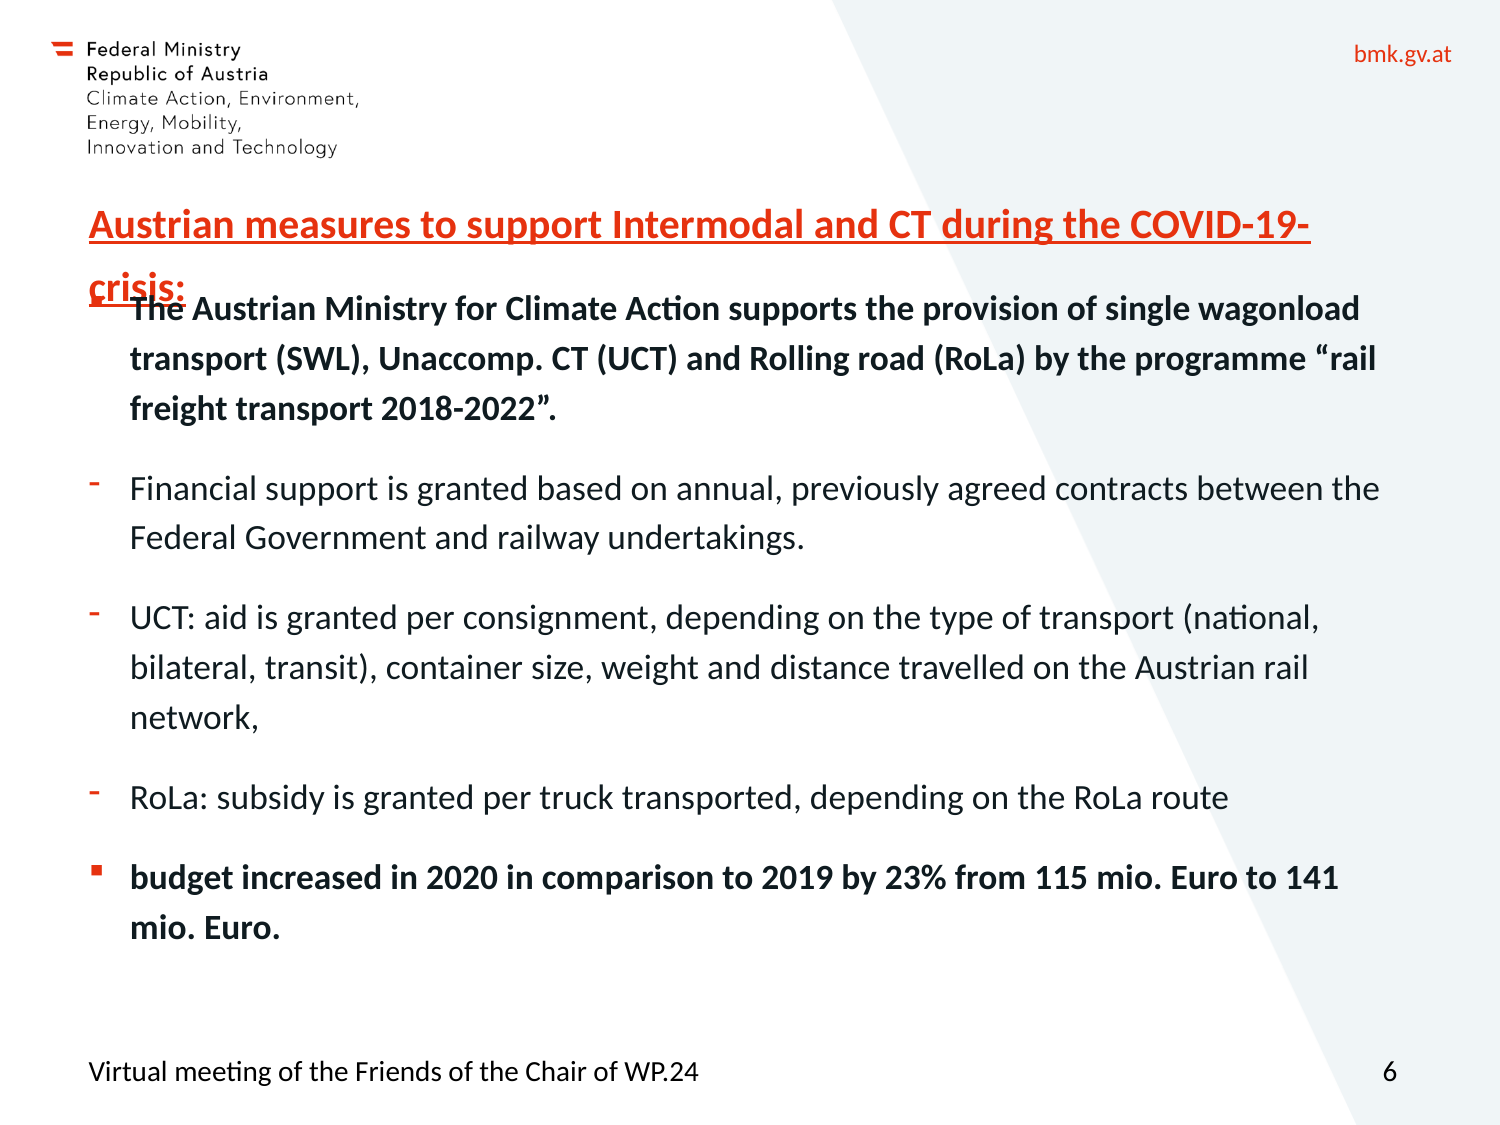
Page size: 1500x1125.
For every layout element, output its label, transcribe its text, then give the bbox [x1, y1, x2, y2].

picture [0, 0, 1500, 1125]
title Austrian measures to support Intermodal and CT during the COVID-19-crisis: [88, 184, 1398, 267]
list The Austrian Ministry for Climate Action supports the provision of single wagonload transport (SWL), Unaccomp. CT (UCT) and Rolling road (RoLa) by the programme “rail freight transport 2018-2022”. Financial support is granted based on annual, previously agreed contracts between the Federal Government and railway undertakings. UCT: aid is granted per consignment, depending on the type of transport (national, bilateral, transit), container size, weight and distance travelled on the Austrian rail network, RoLa: subsidy is granted per truck transported, depending on the RoLa route budget increased in 2020 in comparison to 2019 by 23% from 115 mio. Euro to 141 mio. Euro. [88, 277, 1398, 1070]
footer Virtual meeting of the Friends of the Chair of WP.24 [88, 1047, 1217, 1092]
slide_number 6 [1263, 1047, 1398, 1092]
